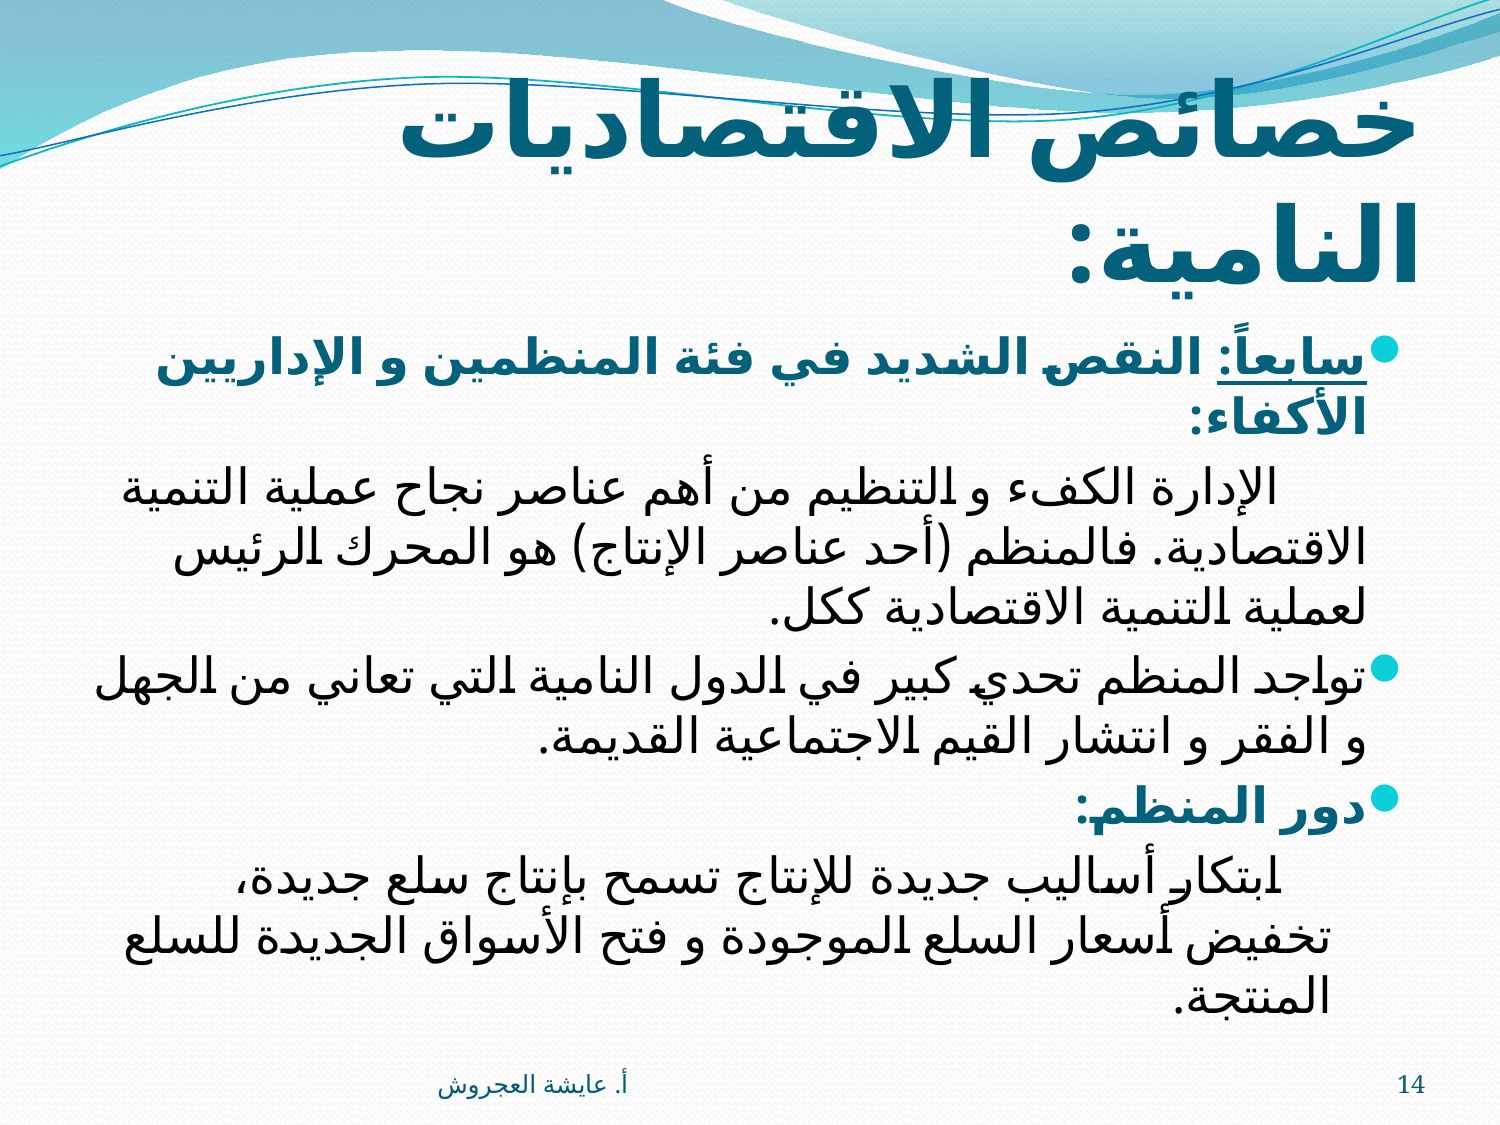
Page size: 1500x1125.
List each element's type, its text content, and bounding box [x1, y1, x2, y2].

footer أ. عايشة العجروش [437, 1042, 988, 1103]
list سابعاً: النقص الشديد في فئة المنظمين و الإداريين الأكفاء: الإدارة الكفء و التنظيم من أهم عناصر نجاح عملية التنمية الاقتصادية. فالمنظم (أحد عناصر الإنتاج) هو المحرك الرئيس لعملية التنمية الاقتصادية ككل. تواجد المنظم تحدي كبير في الدول النامية التي تعاني من الجهل و الفقر و انتشار القيم الاجتماعية القديمة. دور المنظم: ابتكار أساليب جديدة للإنتاج تسمح بإنتاج سلع جديدة، تخفيض أسعار السلع الموجودة و فتح الأسواق الجديدة للسلع المنتجة. [75, 317, 1425, 1038]
title خصائص الاقتصاديات النامية: [75, 115, 1425, 303]
slide_number 14 [1299, 1042, 1425, 1103]
